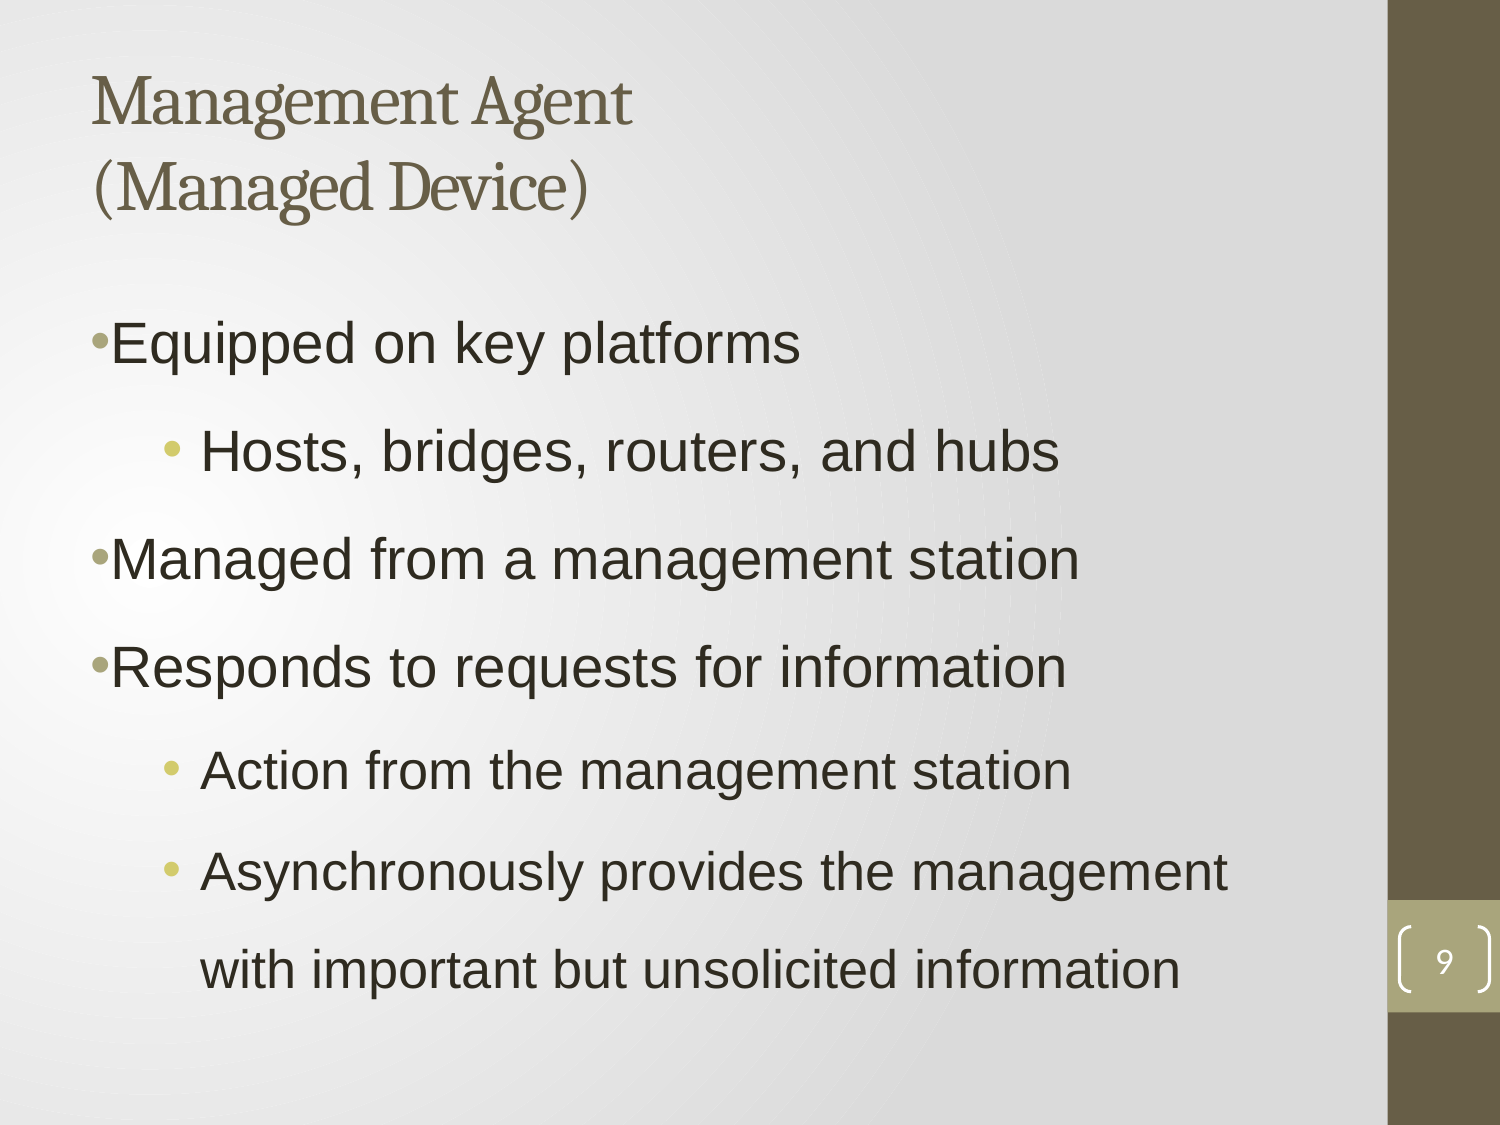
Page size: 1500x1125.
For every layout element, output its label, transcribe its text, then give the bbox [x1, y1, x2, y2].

list Equipped on key platforms Hosts, bridges, routers, and hubs Managed from a management station Responds to requests for information Action from the management station Asynchronously provides the management with important but unsolicited information [75, 262, 1325, 1050]
slide_number 9 [1397, 925, 1492, 994]
title Management Agent (Managed Device) [75, 45, 1325, 233]
